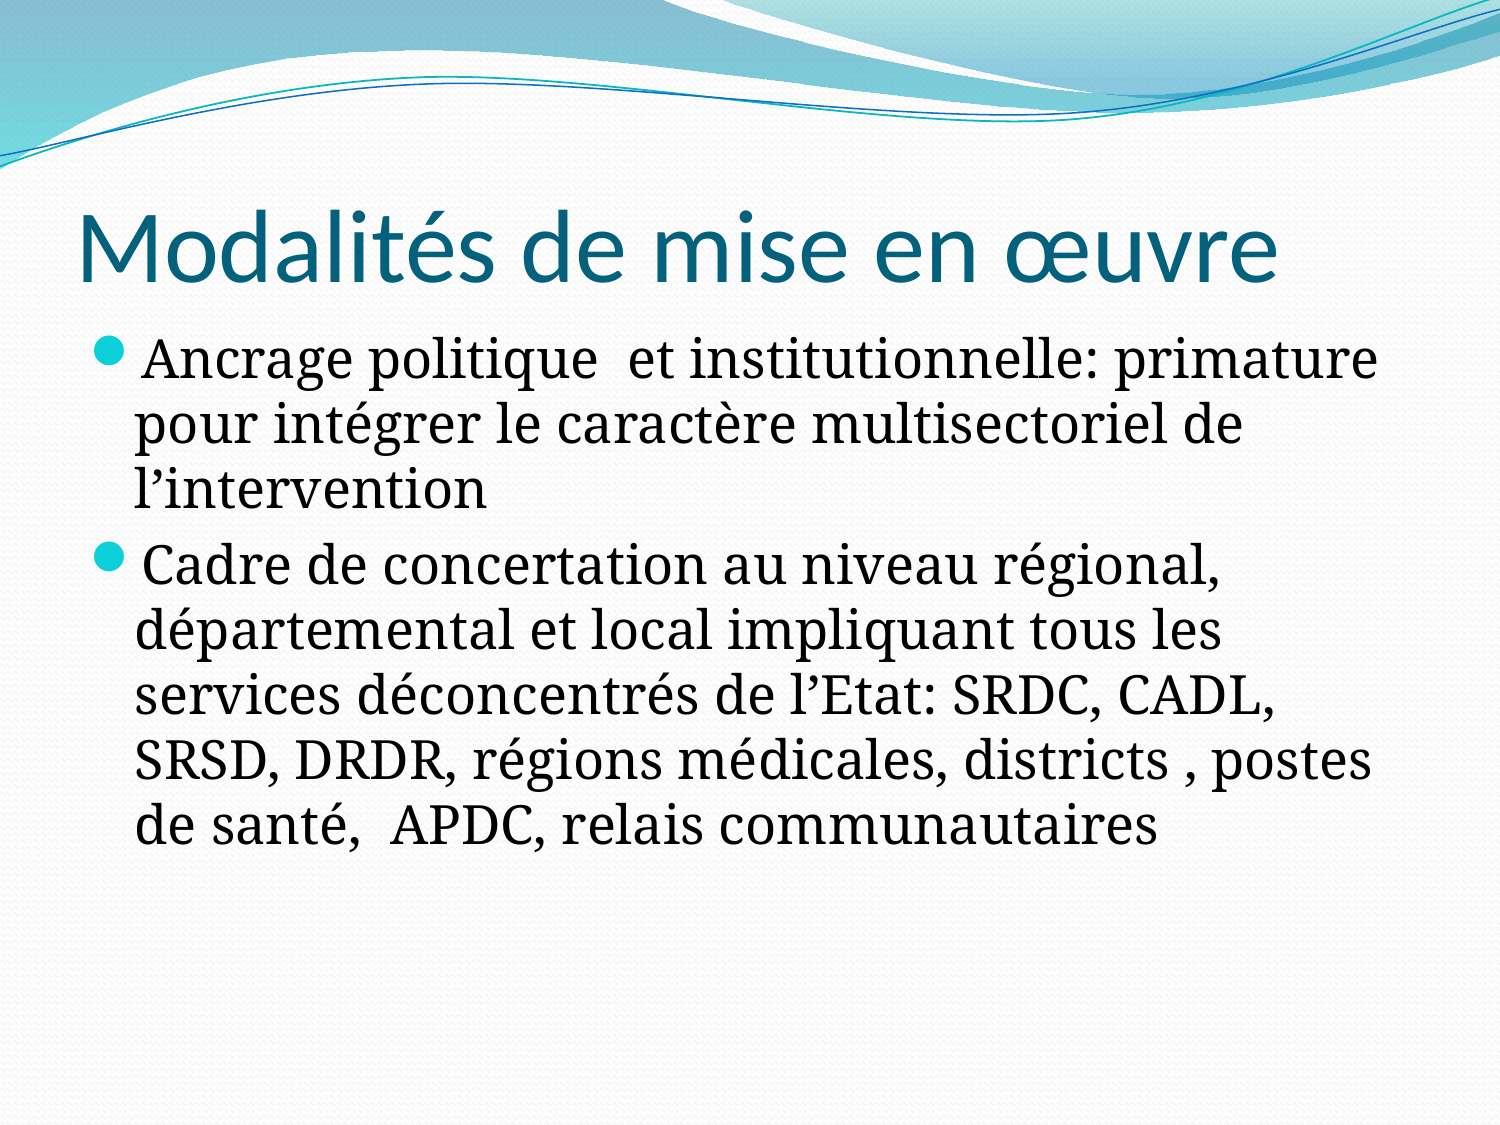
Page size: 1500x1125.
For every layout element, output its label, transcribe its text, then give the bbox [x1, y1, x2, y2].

title Modalités de mise en œuvre [75, 115, 1425, 303]
list Ancrage politique et institutionnelle: primature pour intégrer le caractère multisectoriel de l’intervention Cadre de concertation au niveau régional, départemental et local impliquant tous les services déconcentrés de l’Etat: SRDC, CADL, SRSD, DRDR, régions médicales, districts , postes de santé, APDC, relais communautaires [75, 317, 1425, 1038]
